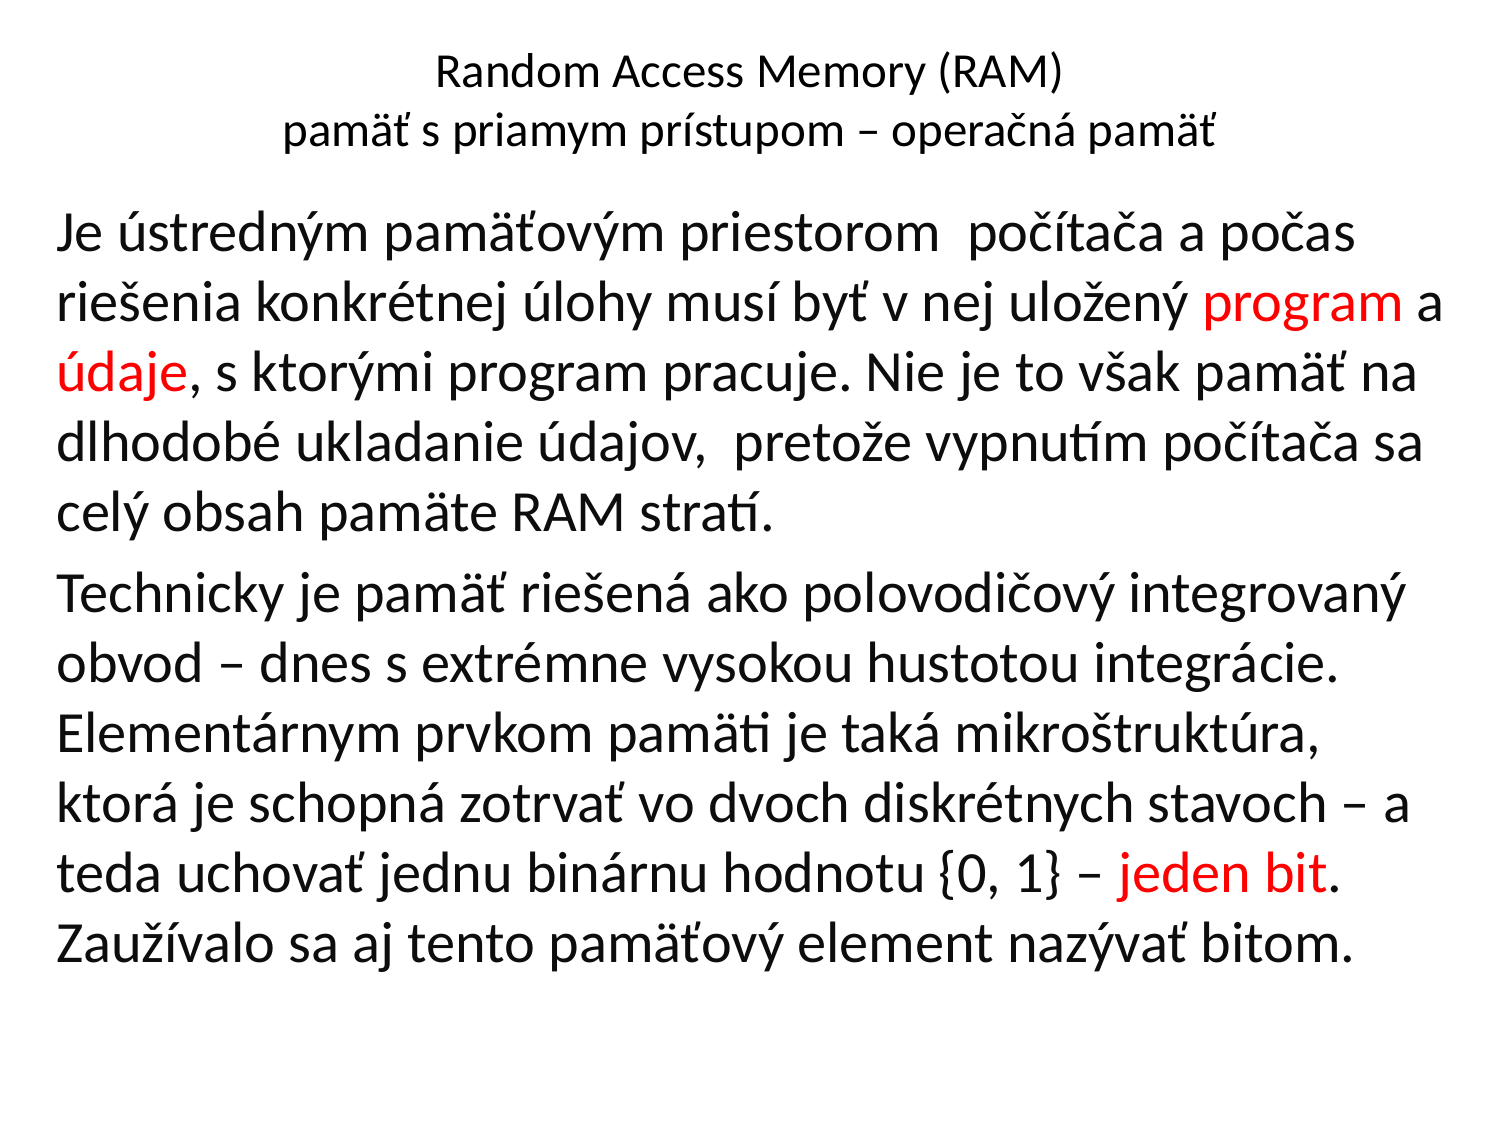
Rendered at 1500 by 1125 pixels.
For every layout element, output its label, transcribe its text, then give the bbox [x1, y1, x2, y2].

title Random Access Memory (RAM) pamäť s priamym prístupom – operačná pamäť [53, 30, 1447, 164]
subtitle Je ústredným pamäťovým priestorom počítača a počas riešenia konkrétnej úlohy musí byť v nej uložený program a údaje, s ktorými program pracuje. Nie je to však pamäť na dlhodobé ukladanie údajov, pretože vypnutím počítača sa celý obsah pamäte RAM stratí. Technicky je pamäť riešená ako polovodičový integrovaný obvod – dnes s extrémne vysokou hustotou integrácie. Elementárnym prvkom pamäti je taká mikroštruktúra, ktorá je schopná zotrvať vo dvoch diskrétnych stavoch – a teda uchovať jednu binárnu hodnotu {0, 1} – jeden bit. Zaužívalo sa aj tento pamäťový element nazývať bitom. [41, 185, 1467, 1080]
